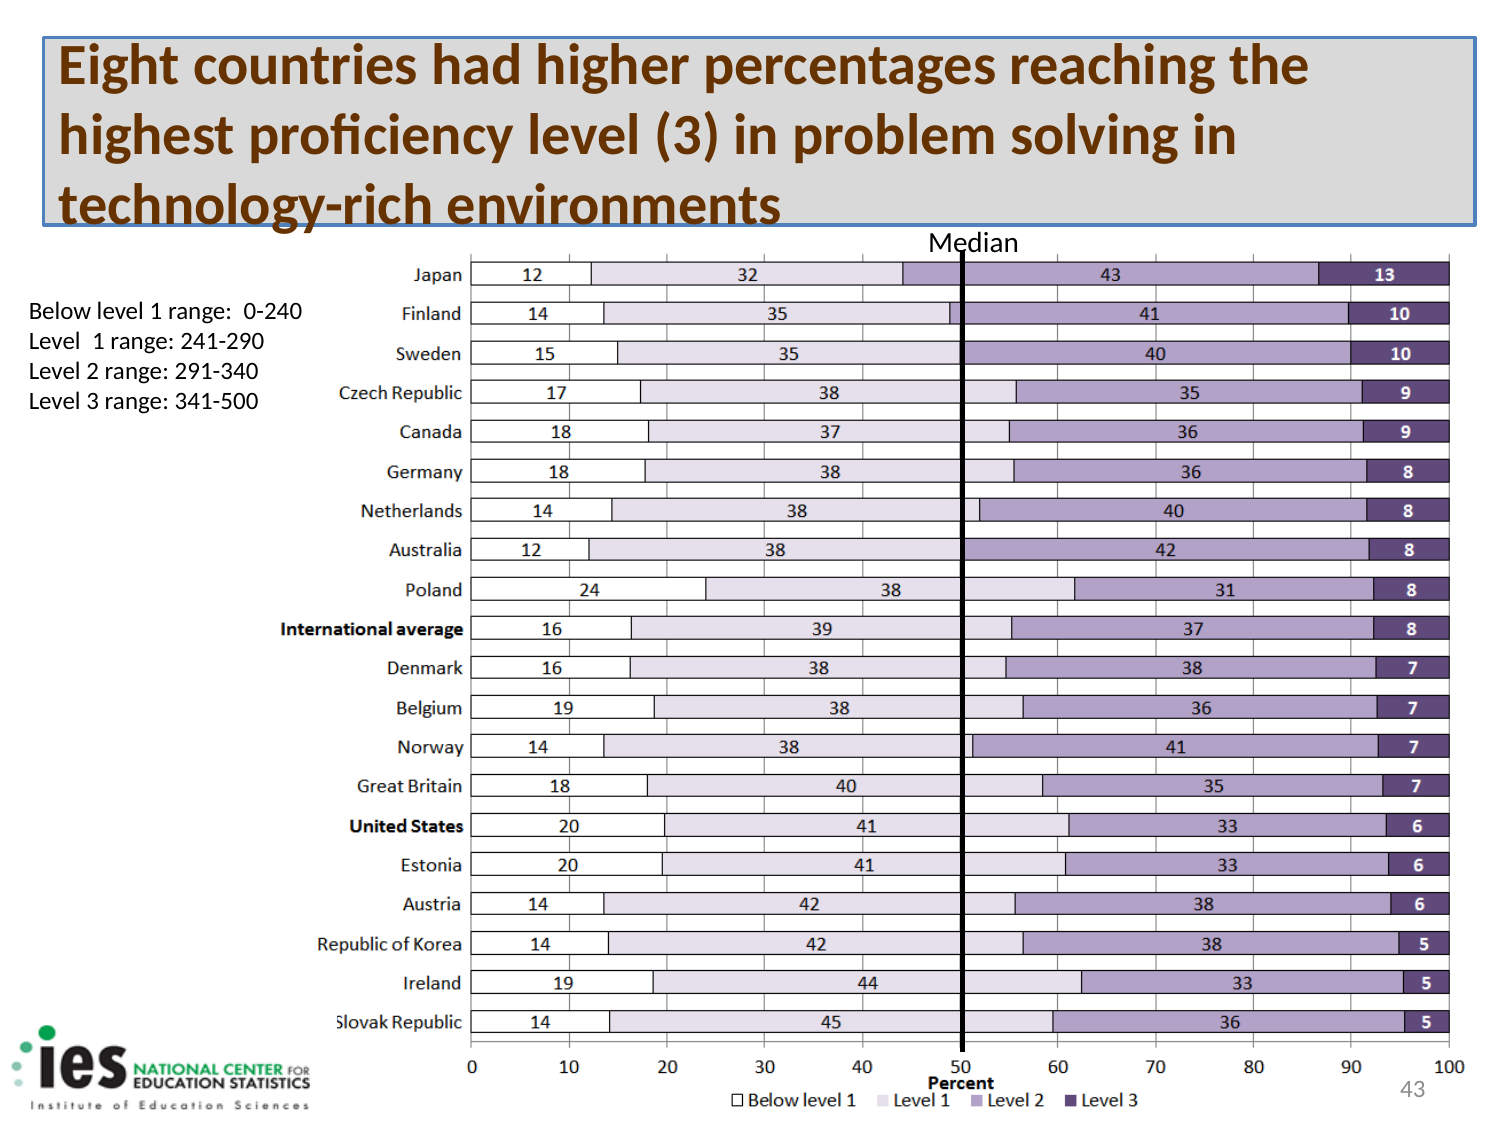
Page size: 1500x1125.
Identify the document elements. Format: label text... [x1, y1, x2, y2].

text_box Median [913, 216, 1034, 247]
text_box Below level 1 range: 0-240 Level 1 range: 241-290 Level 2 range: 291-340 Level 3 range: 341-500 [13, 286, 257, 422]
title Eight countries had higher percentages reaching the highest proficiency level (3) in problem solving in technology-rich environments [43, 37, 1475, 225]
picture [0, 248, 1475, 1125]
